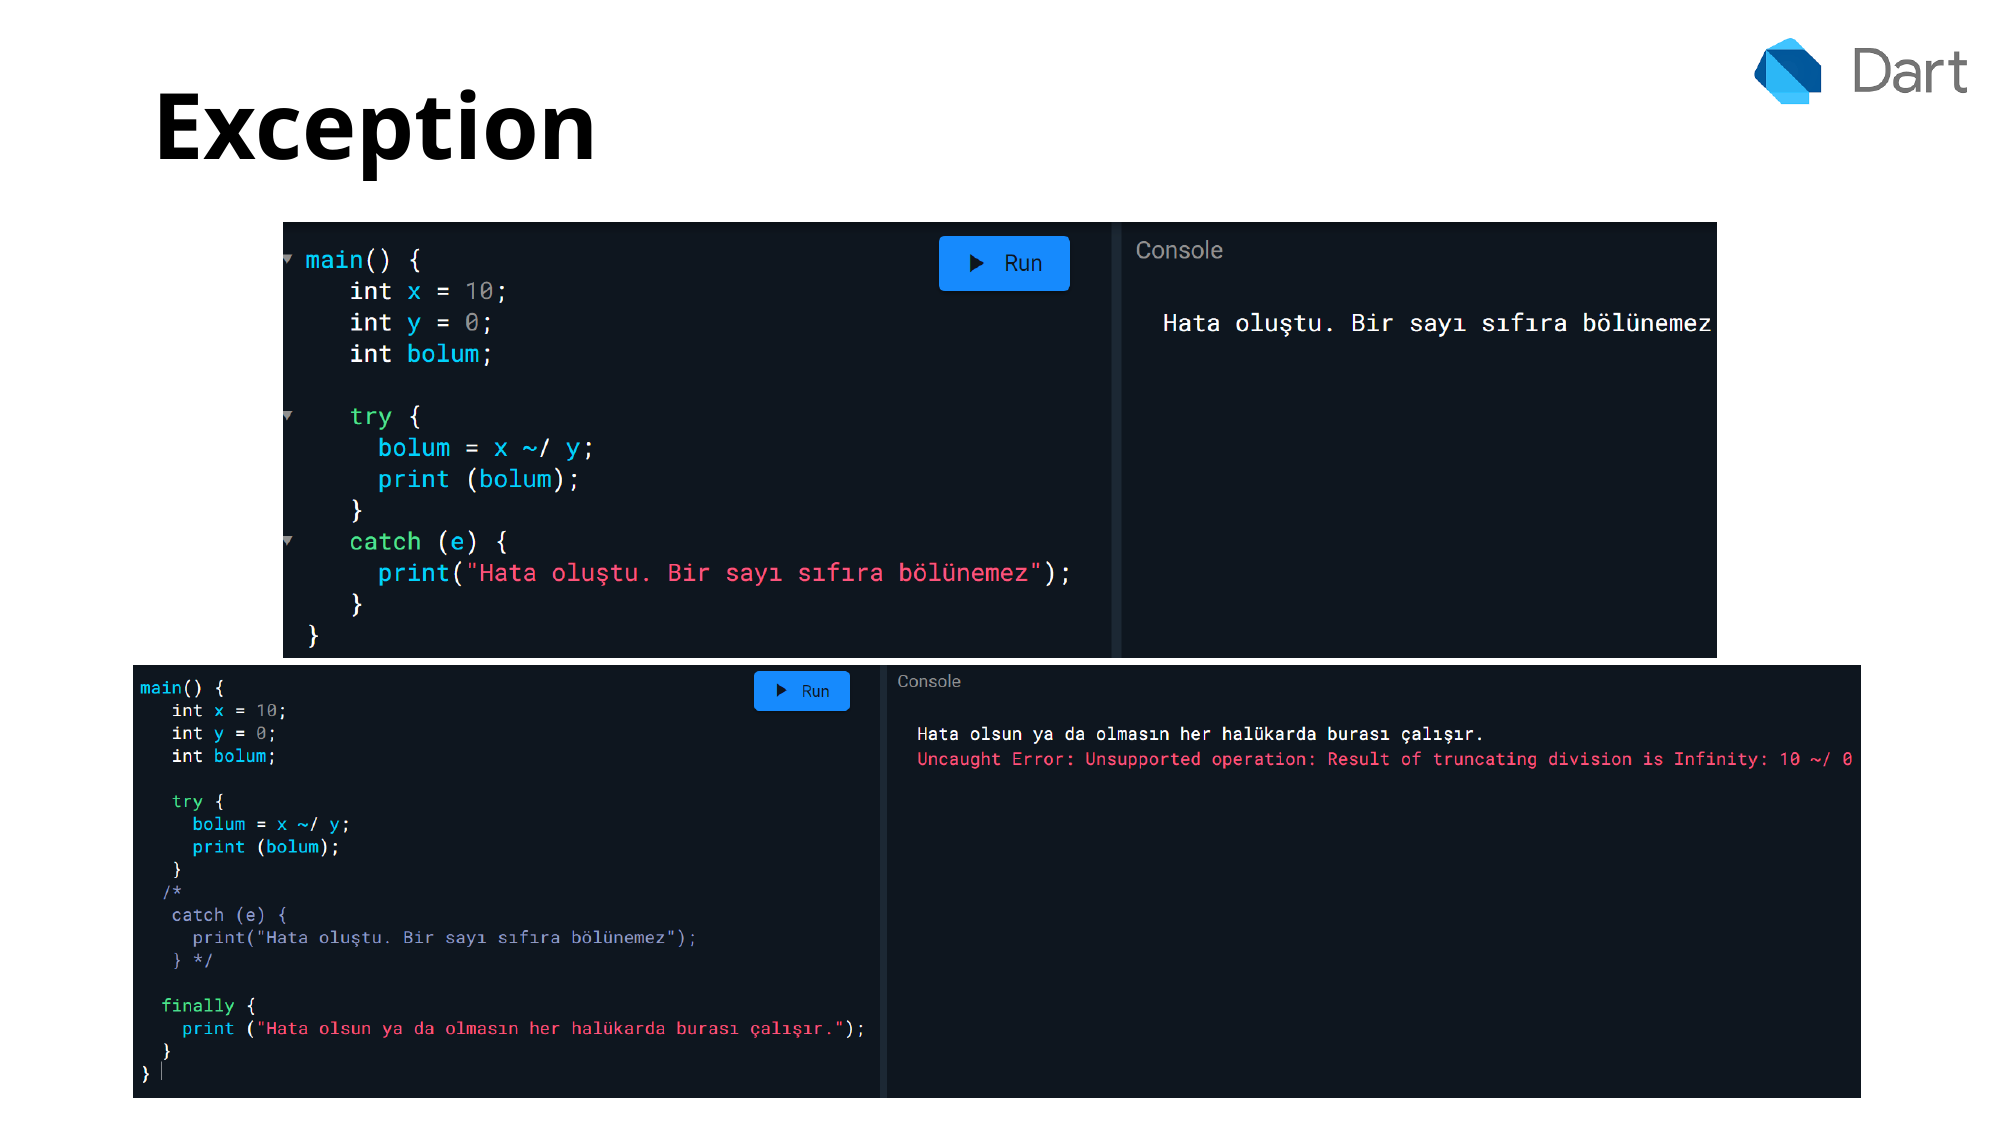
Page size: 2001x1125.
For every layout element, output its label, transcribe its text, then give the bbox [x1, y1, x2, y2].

picture [133, 665, 1861, 1098]
picture [283, 222, 1717, 658]
title Exception [137, 59, 1863, 199]
picture [1749, 9, 1972, 133]
